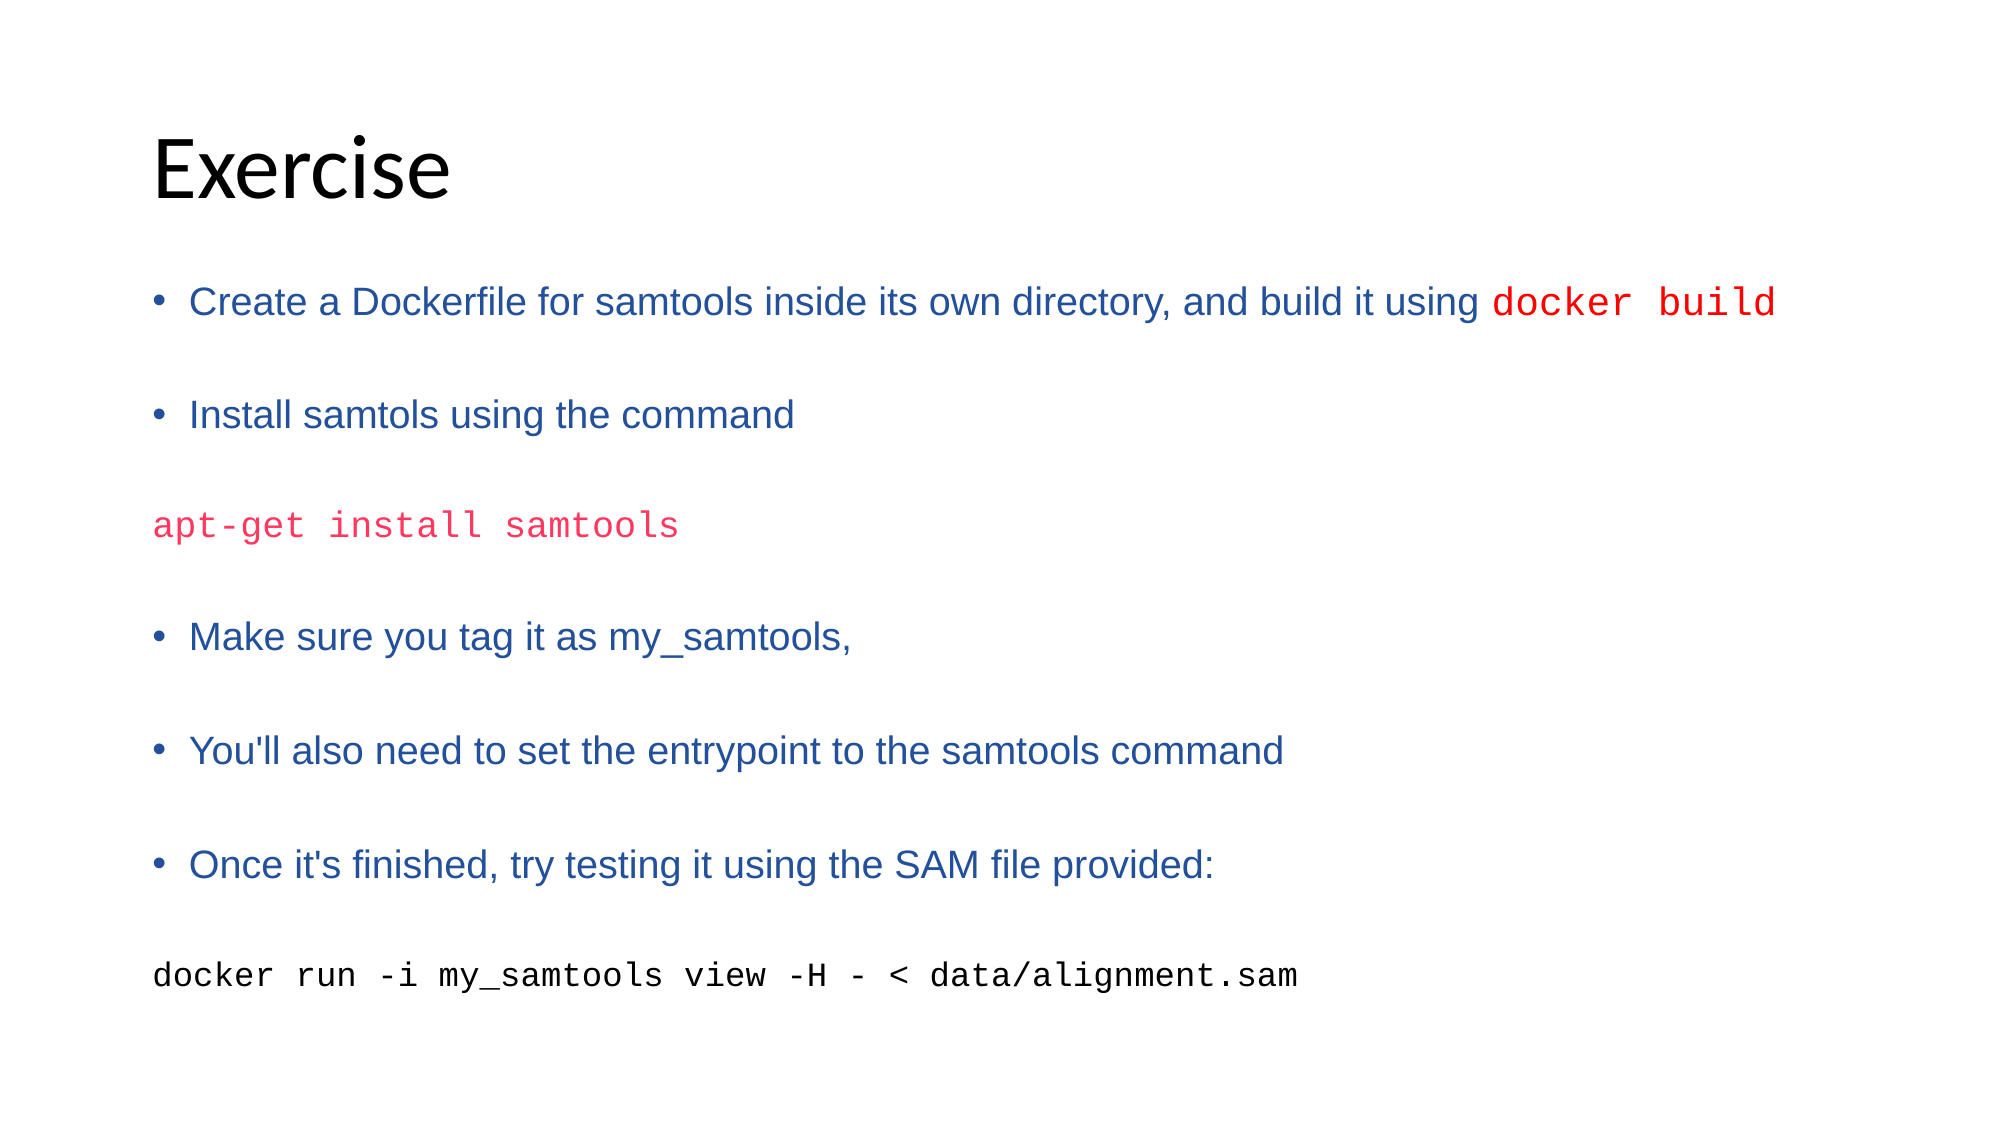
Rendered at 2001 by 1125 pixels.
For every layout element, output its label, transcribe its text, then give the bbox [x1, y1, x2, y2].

list Create a Dockerfile for samtools inside its own directory, and build it using docker build Install samtols using the command apt-get install samtools Make sure you tag it as my_samtools, You'll also need to set the entrypoint to the samtools command Once it's finished, try testing it using the SAM file provided: docker run -i my_samtools view -H - < data/alignment.sam [137, 211, 1863, 1014]
title Exercise [137, 59, 1863, 211]
